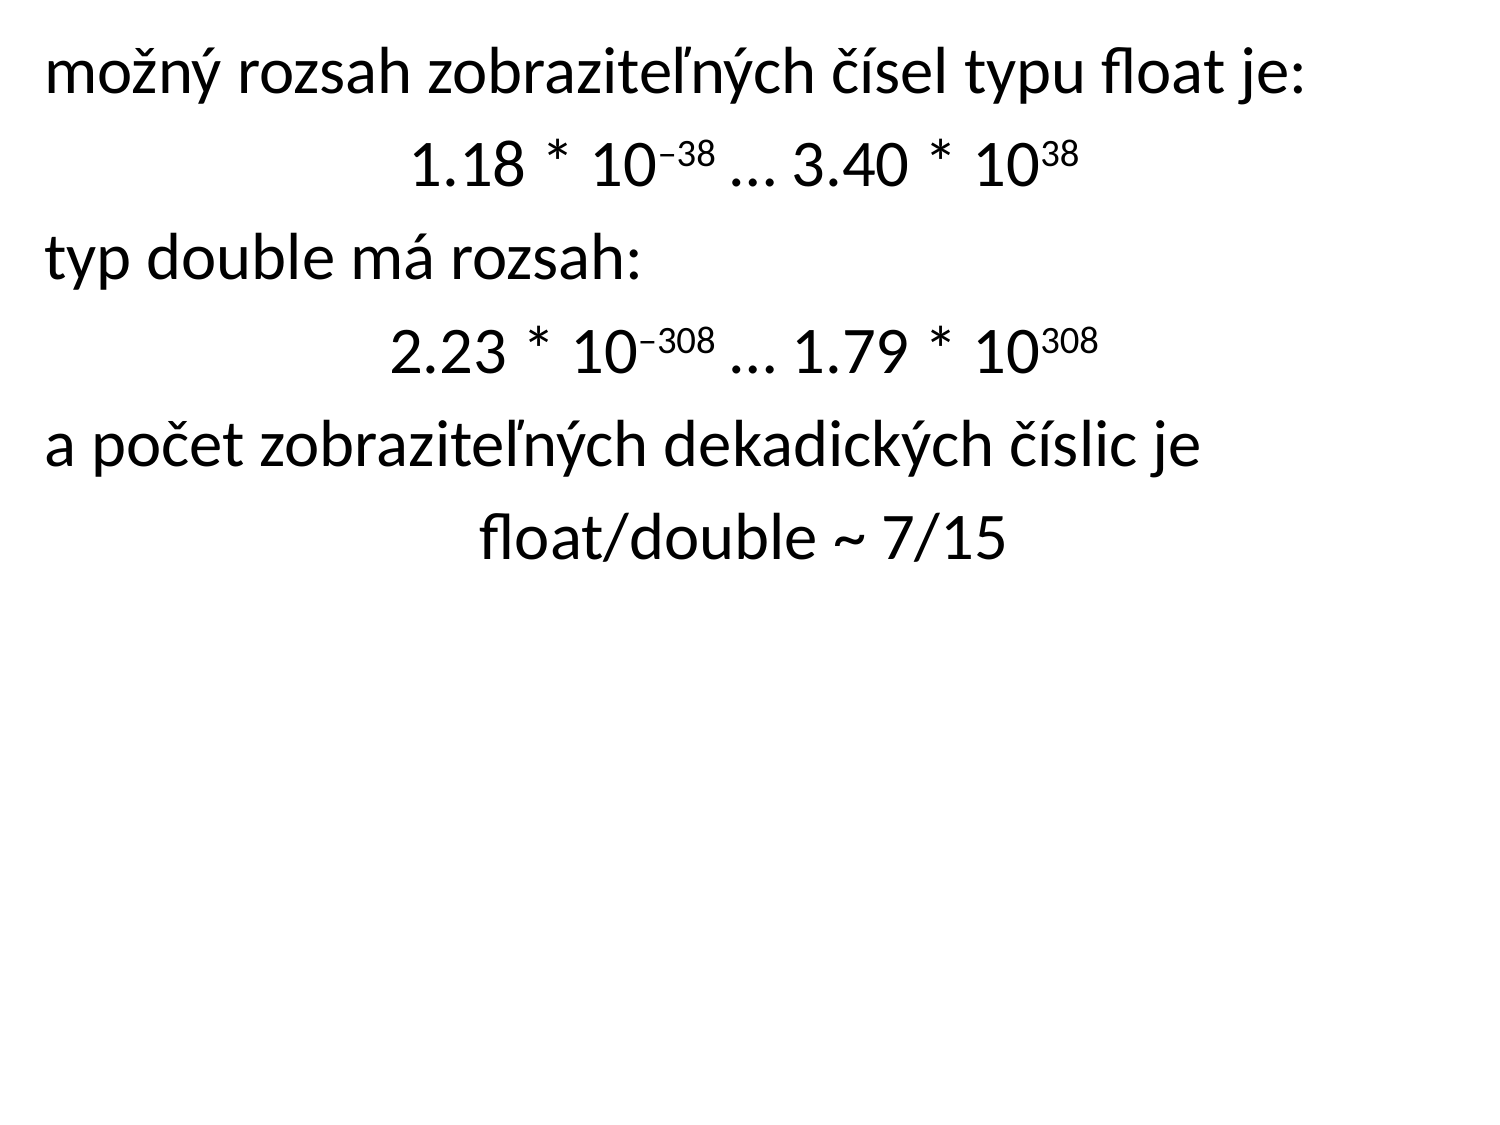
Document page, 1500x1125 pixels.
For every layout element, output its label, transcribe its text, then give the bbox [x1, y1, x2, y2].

list možný rozsah zobraziteľných čísel typu float je: 1.18 * 10–38 … 3.40 * 1038 typ double má rozsah: 2.23 * 10–308 … 1.79 * 10308 a počet zobraziteľných dekadických číslic je float/double ~ 7/15 [29, 19, 1459, 1094]
